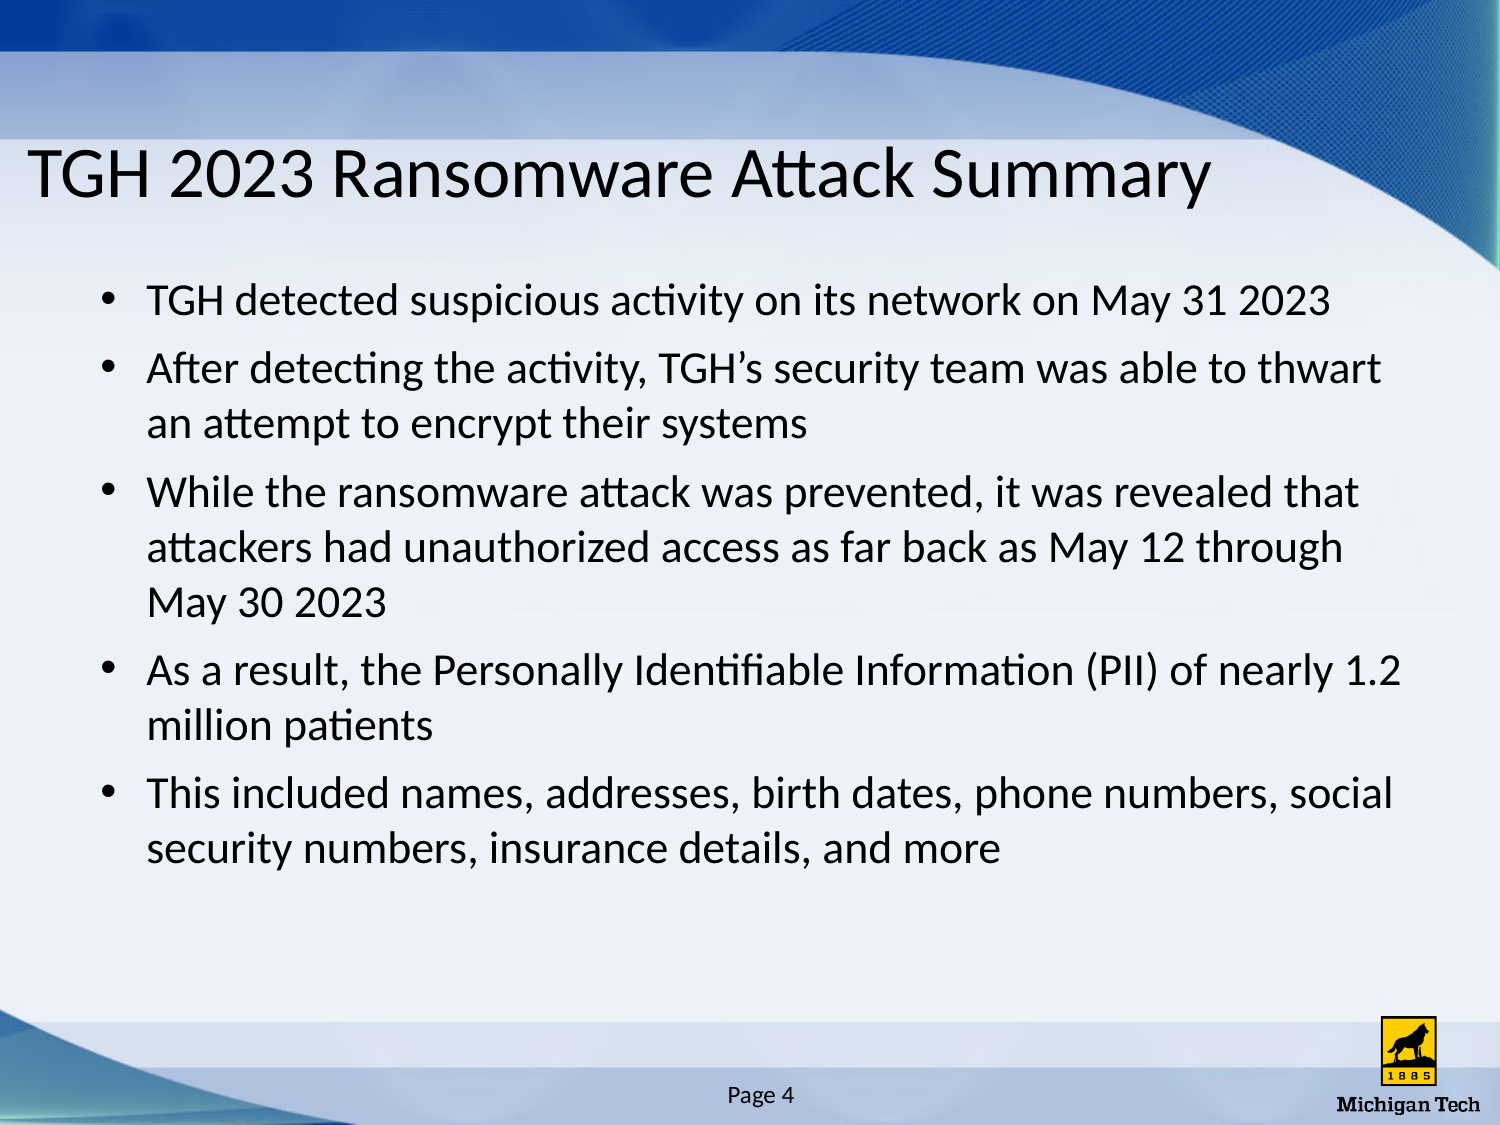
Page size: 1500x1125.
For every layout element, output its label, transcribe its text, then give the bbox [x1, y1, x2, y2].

picture [0, 0, 1500, 1125]
list TGH detected suspicious activity on its network on May 31 2023 After detecting the activity, TGH’s security team was able to thwart an attempt to encrypt their systems While the ransomware attack was prevented, it was revealed that attackers had unauthorized access as far back as May 12 through May 30 2023 As a result, the Personally Identifiable Information (PII) of nearly 1.2 million patients This included names, addresses, birth dates, phone numbers, social security numbers, insurance details, and more [75, 262, 1425, 1063]
title TGH 2023 Ransomware Attack Summary [12, 75, 1263, 263]
